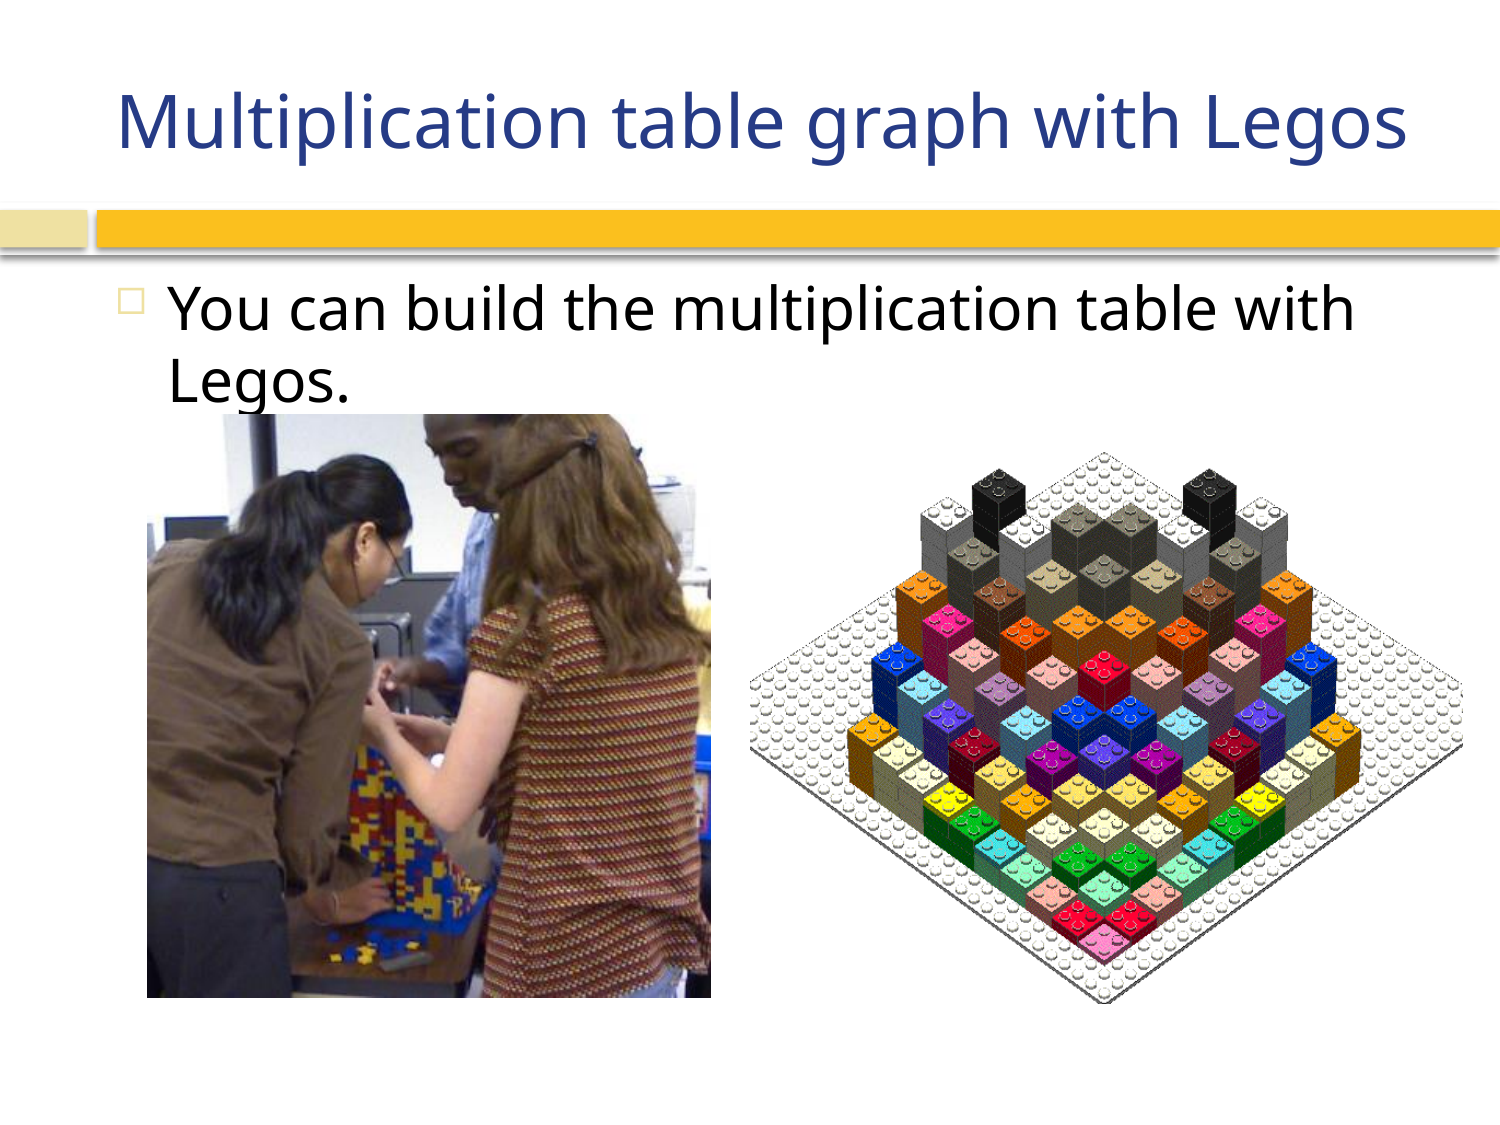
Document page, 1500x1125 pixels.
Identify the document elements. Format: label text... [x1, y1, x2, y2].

picture [147, 414, 711, 998]
title Multiplication table graph with Legos [100, 37, 1438, 200]
list You can build the multiplication table with Legos. [100, 262, 1438, 415]
picture [749, 413, 1464, 1004]
